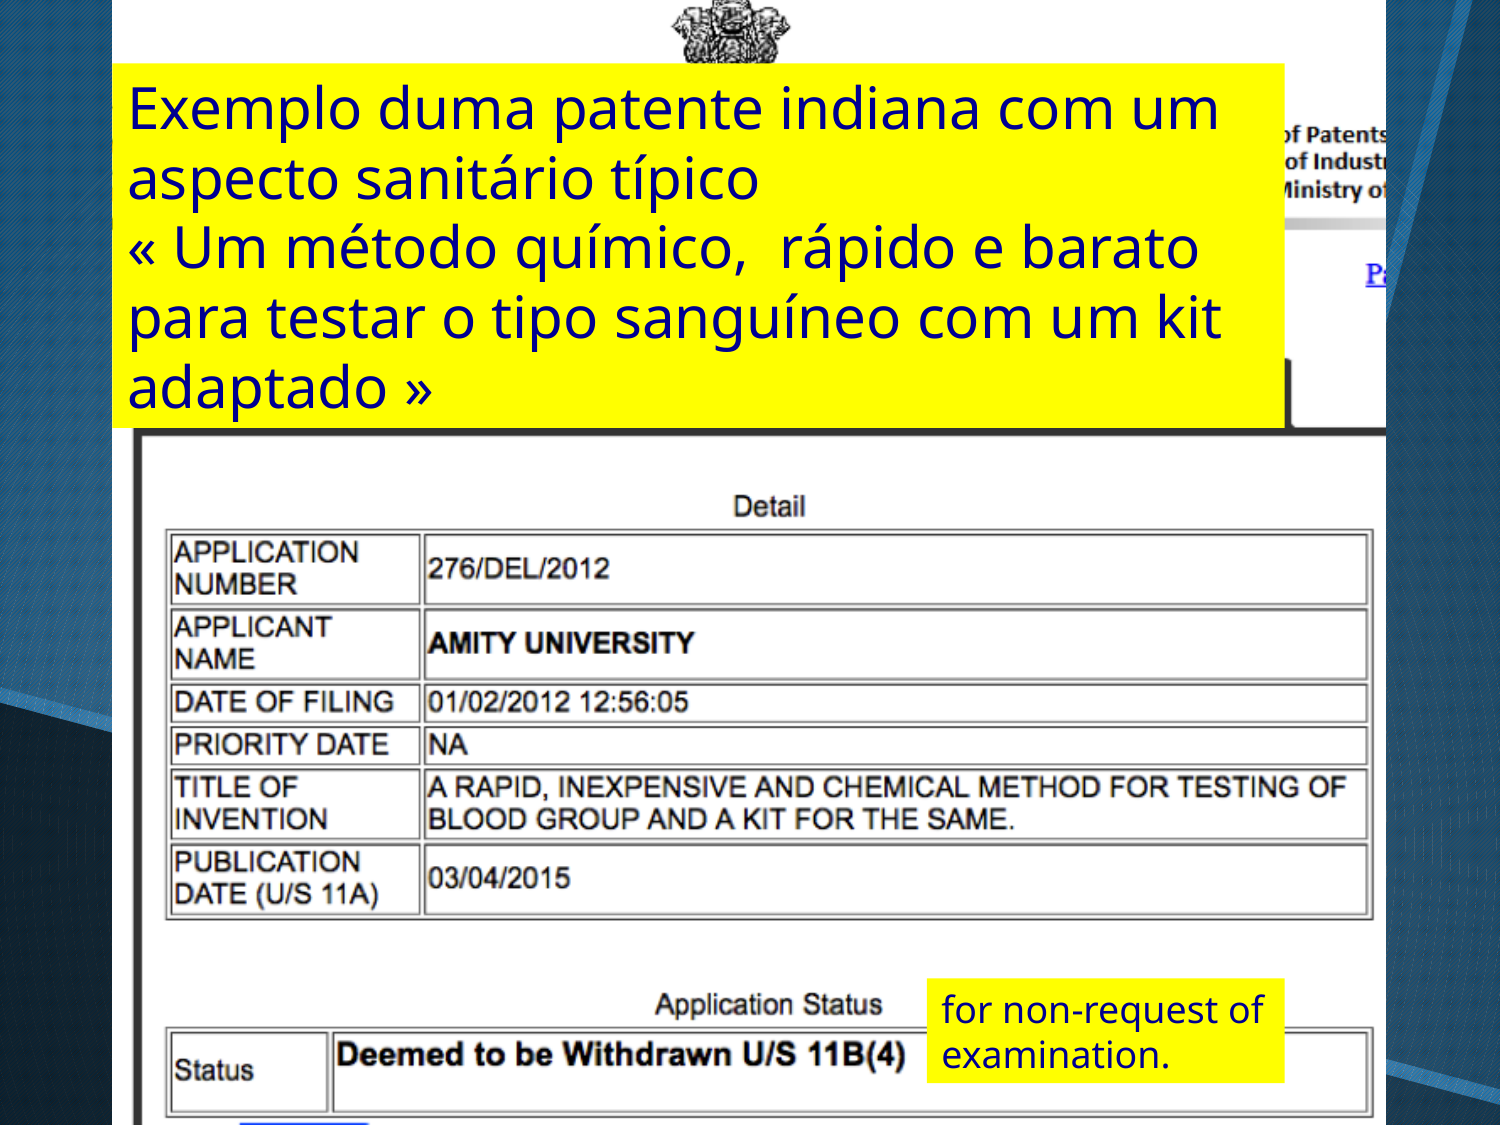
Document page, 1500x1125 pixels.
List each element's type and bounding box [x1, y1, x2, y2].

picture [111, 0, 1387, 1125]
